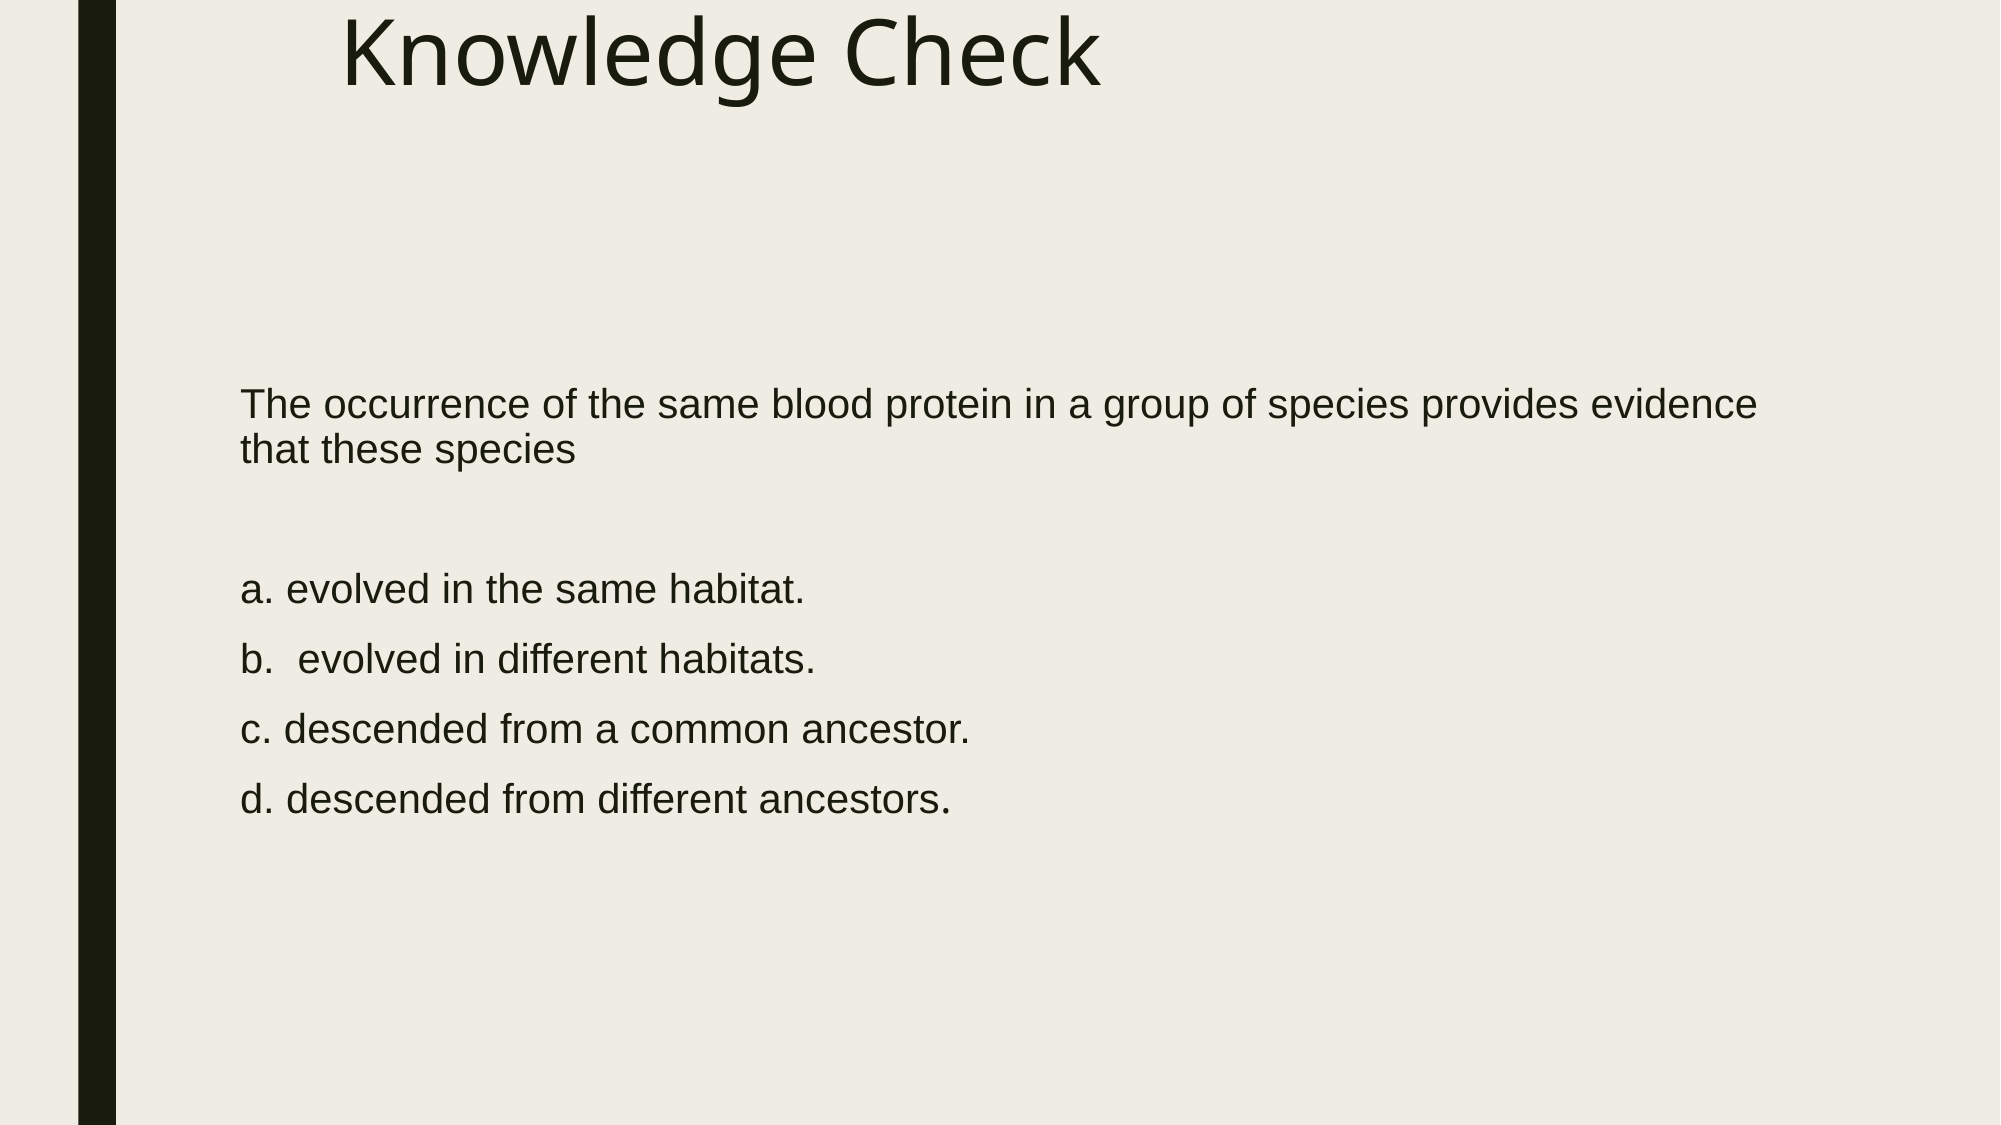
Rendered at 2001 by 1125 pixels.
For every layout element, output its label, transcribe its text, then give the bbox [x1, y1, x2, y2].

list The occurrence of the same blood protein in a group of species provides evidence that these species a. evolved in the same habitat. b. evolved in different habitats. c. descended from a common ancestor. d. descended from different ancestors. [225, 375, 1800, 963]
title Knowledge Check [324, 0, 1650, 200]
